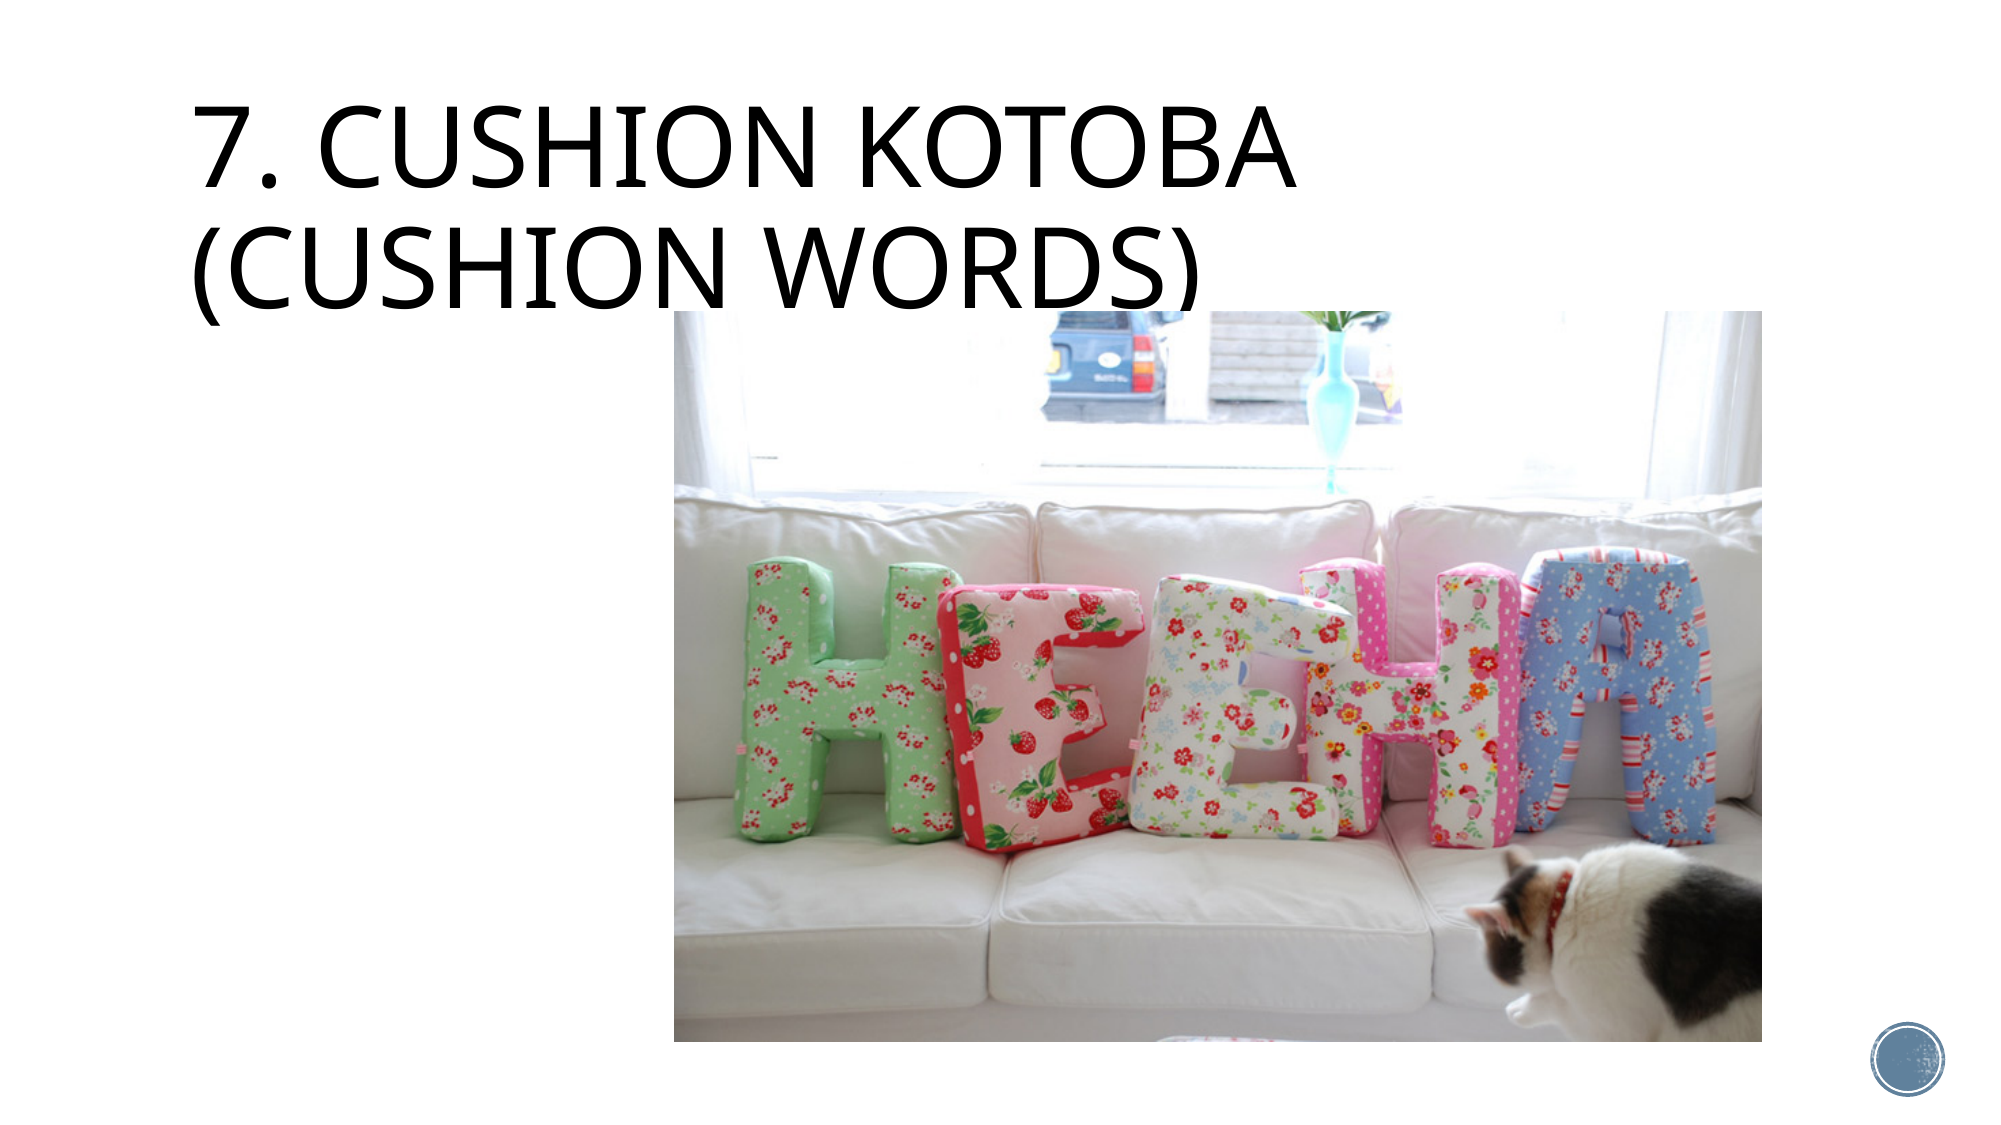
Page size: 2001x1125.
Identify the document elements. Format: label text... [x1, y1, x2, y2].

title 7. Cushion Kotoba (cushion words) [175, 79, 1826, 344]
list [677, 315, 1760, 1040]
